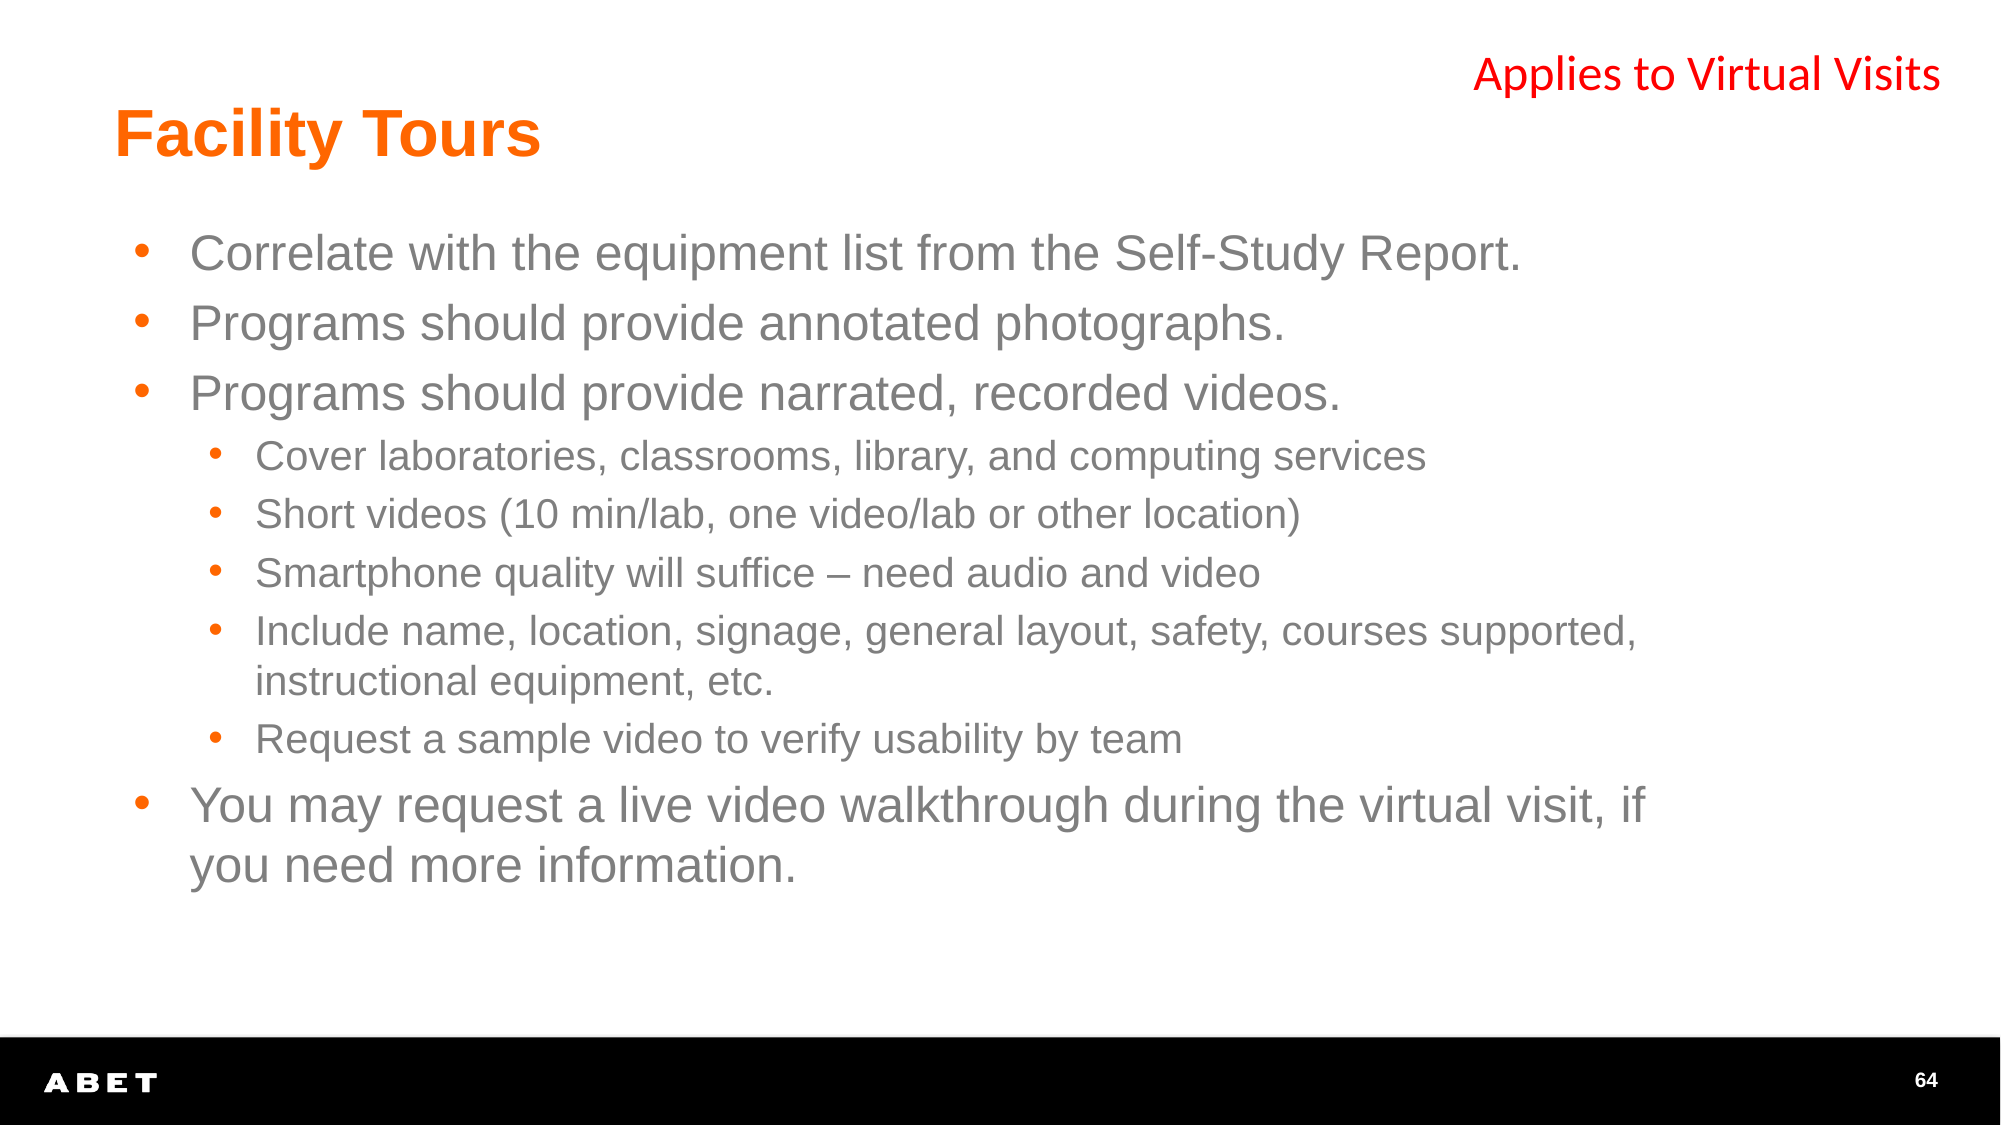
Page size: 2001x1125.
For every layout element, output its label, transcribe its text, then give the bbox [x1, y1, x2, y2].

text_box Applies to Virtual Visits [1458, 32, 1957, 108]
list Correlate with the equipment list from the Self-Study Report. Programs should provide annotated photographs. Programs should provide narrated, recorded videos. Cover laboratories, classrooms, library, and computing services Short videos (10 min/lab, one video/lab or other location) Smartphone quality will suffice – need audio and video Include name, location, signage, general layout, safety, courses supported, instructional equipment, etc. Request a sample video to verify usability by team You may request a live video walkthrough during the virtual visit, if you need more information. [118, 213, 1713, 975]
picture [16, 1052, 184, 1113]
title Facility Tours [99, 82, 1900, 213]
